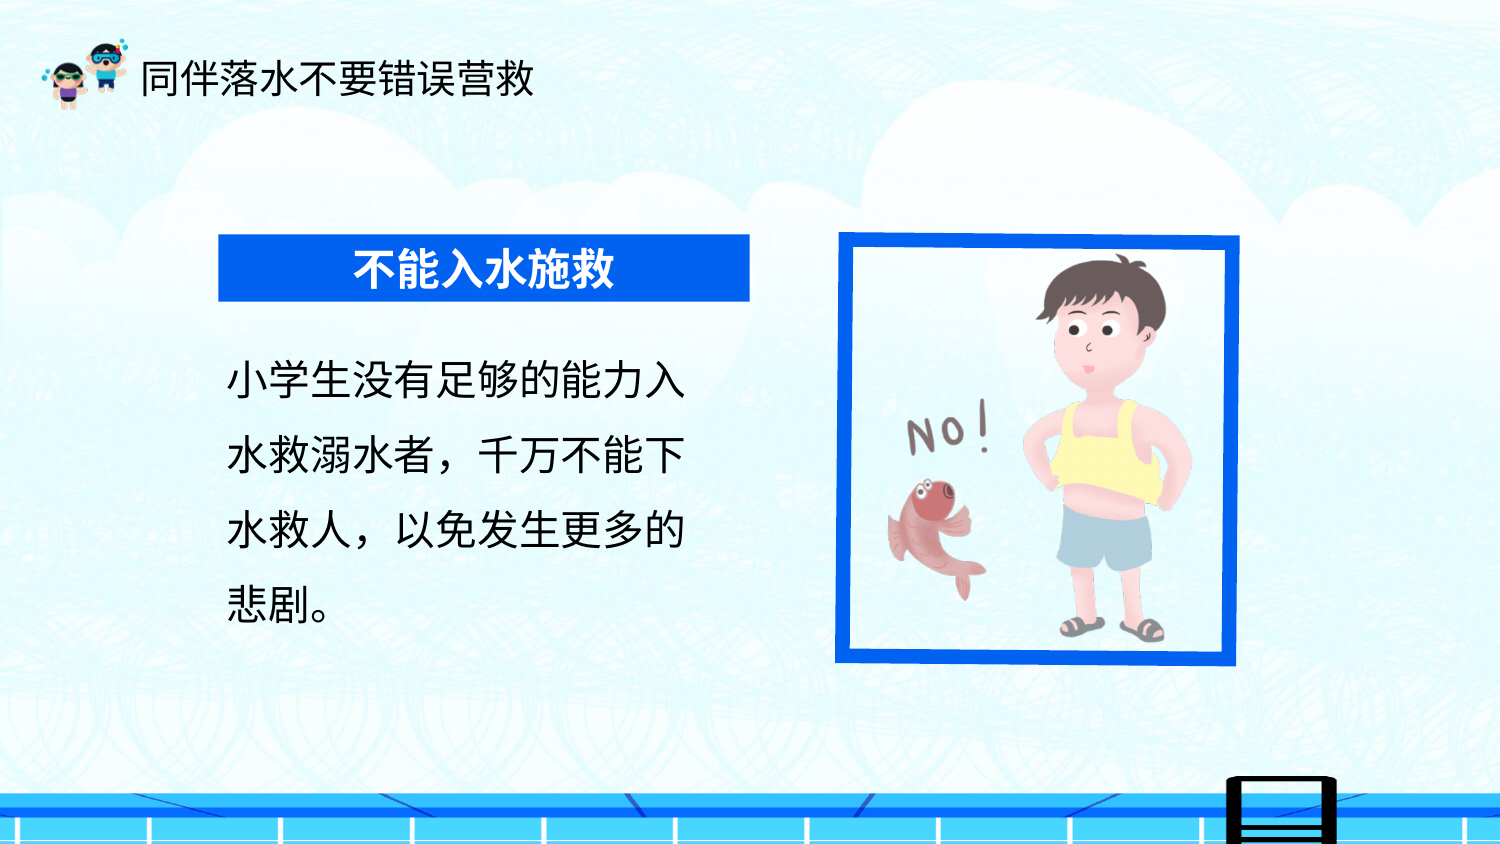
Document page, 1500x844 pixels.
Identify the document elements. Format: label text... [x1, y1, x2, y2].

text_box 小学生没有足够的能力入水救溺水者，千万不能下水救人，以免发生更多的悲剧。 [212, 321, 725, 637]
text_box 不能入水施救 [218, 234, 750, 302]
picture [0, 0, 1500, 844]
